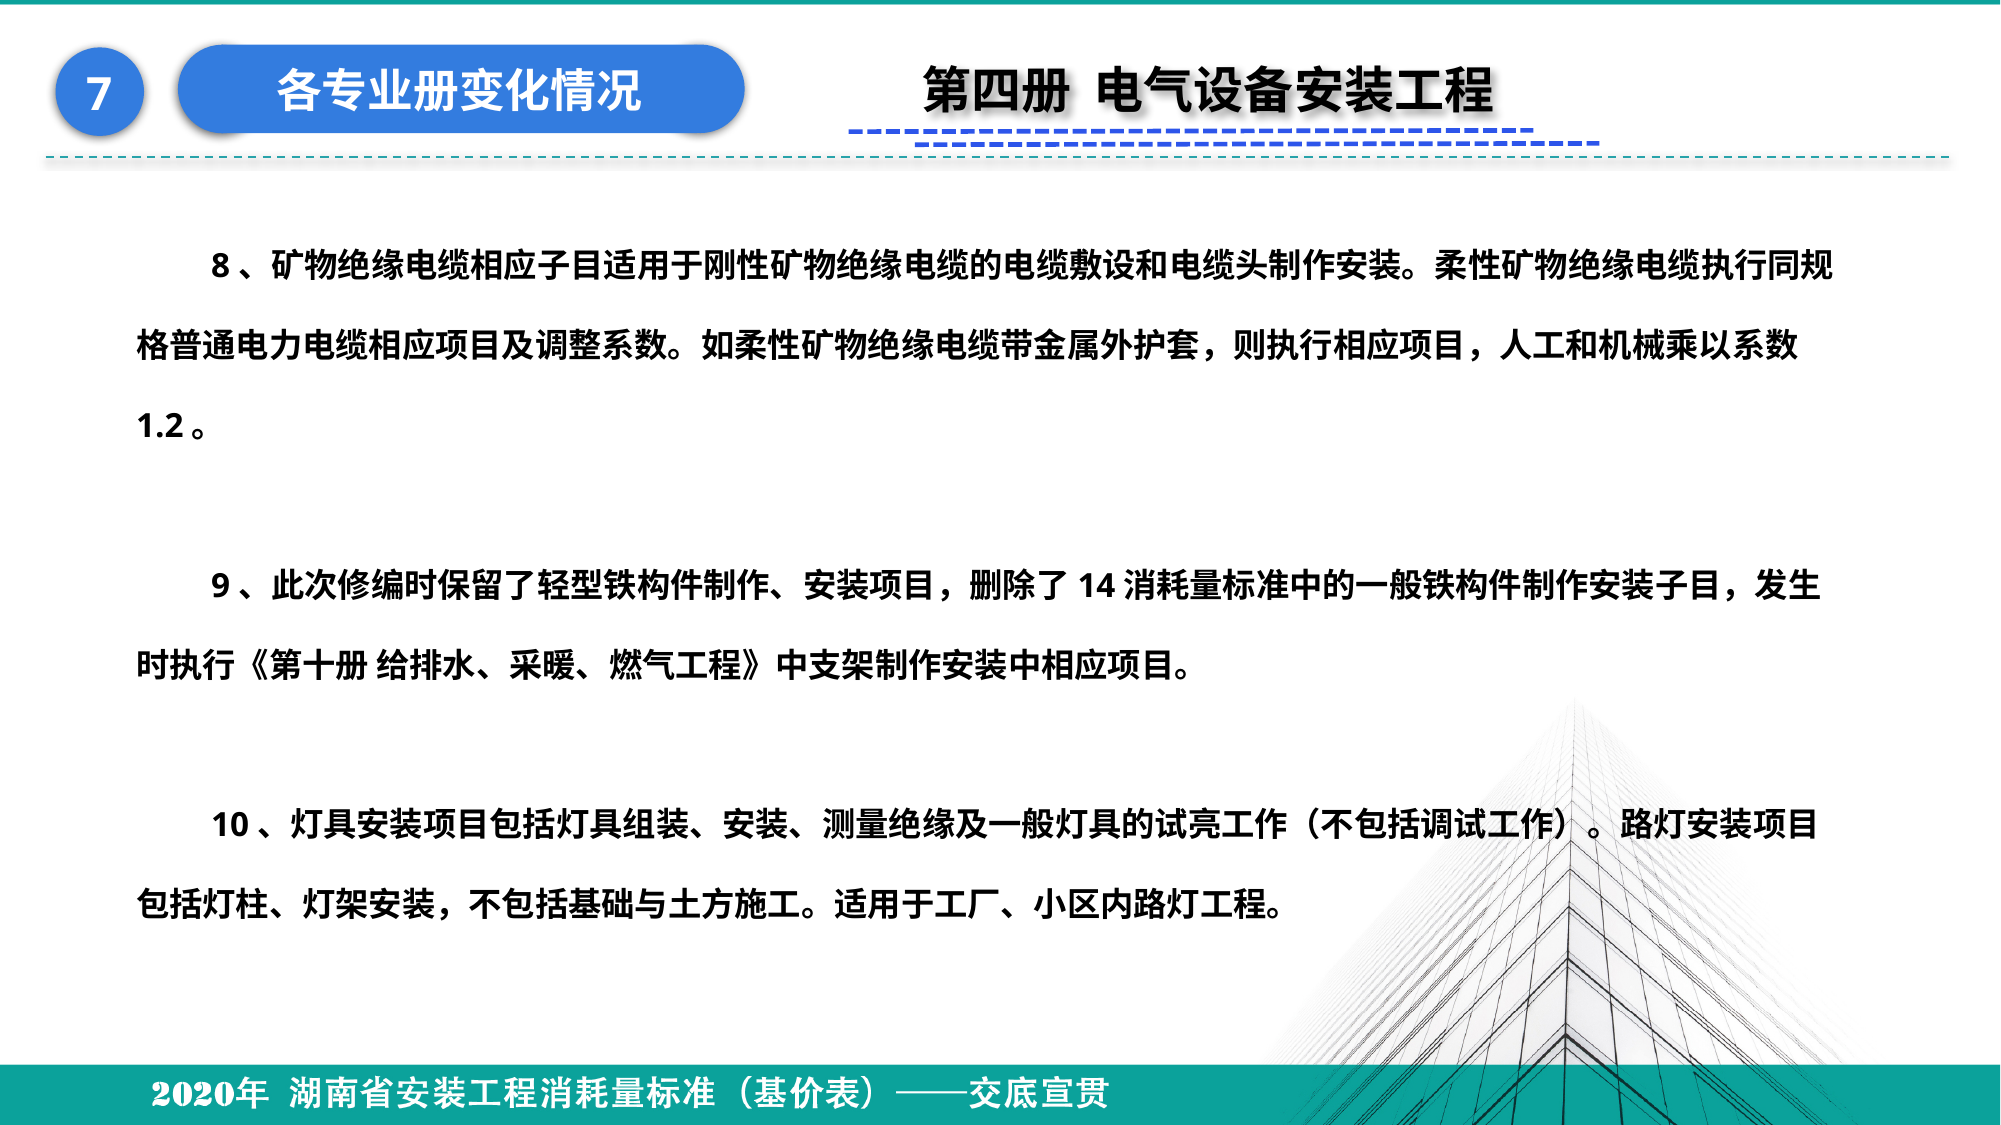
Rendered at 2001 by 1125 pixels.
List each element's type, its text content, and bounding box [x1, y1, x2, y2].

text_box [45, 44, 1955, 158]
slide_number [1918, 0, 2000, 52]
text_box 8、矿物绝缘电缆相应子目适用于刚性矿物绝缘电缆的电缆敷设和电缆头制作安装。柔性矿物绝缘电缆执行同规格普通电力电缆相应项目及调整系数。如柔性矿物绝缘电缆带金属外护套，则执行相应项目，人工和机械乘以系数1.2。 9、此次修编时保留了轻型铁构件制作、安装项目，删除了14消耗量标准中的一般铁构件制作安装子目，发生时执行《第十册 给排水、采暖、燃气工程》中支架制作安装中相应项目。 10、灯具安装项目包括灯具组装、安装、测量绝缘及一般灯具的试亮工作（不包括调试工作）。路灯安装项目包括灯柱、灯架安装，不包括基础与土方施工。适用于工厂、小区内路灯工程。 [121, 197, 1864, 931]
picture [0, 0, 2001, 1125]
